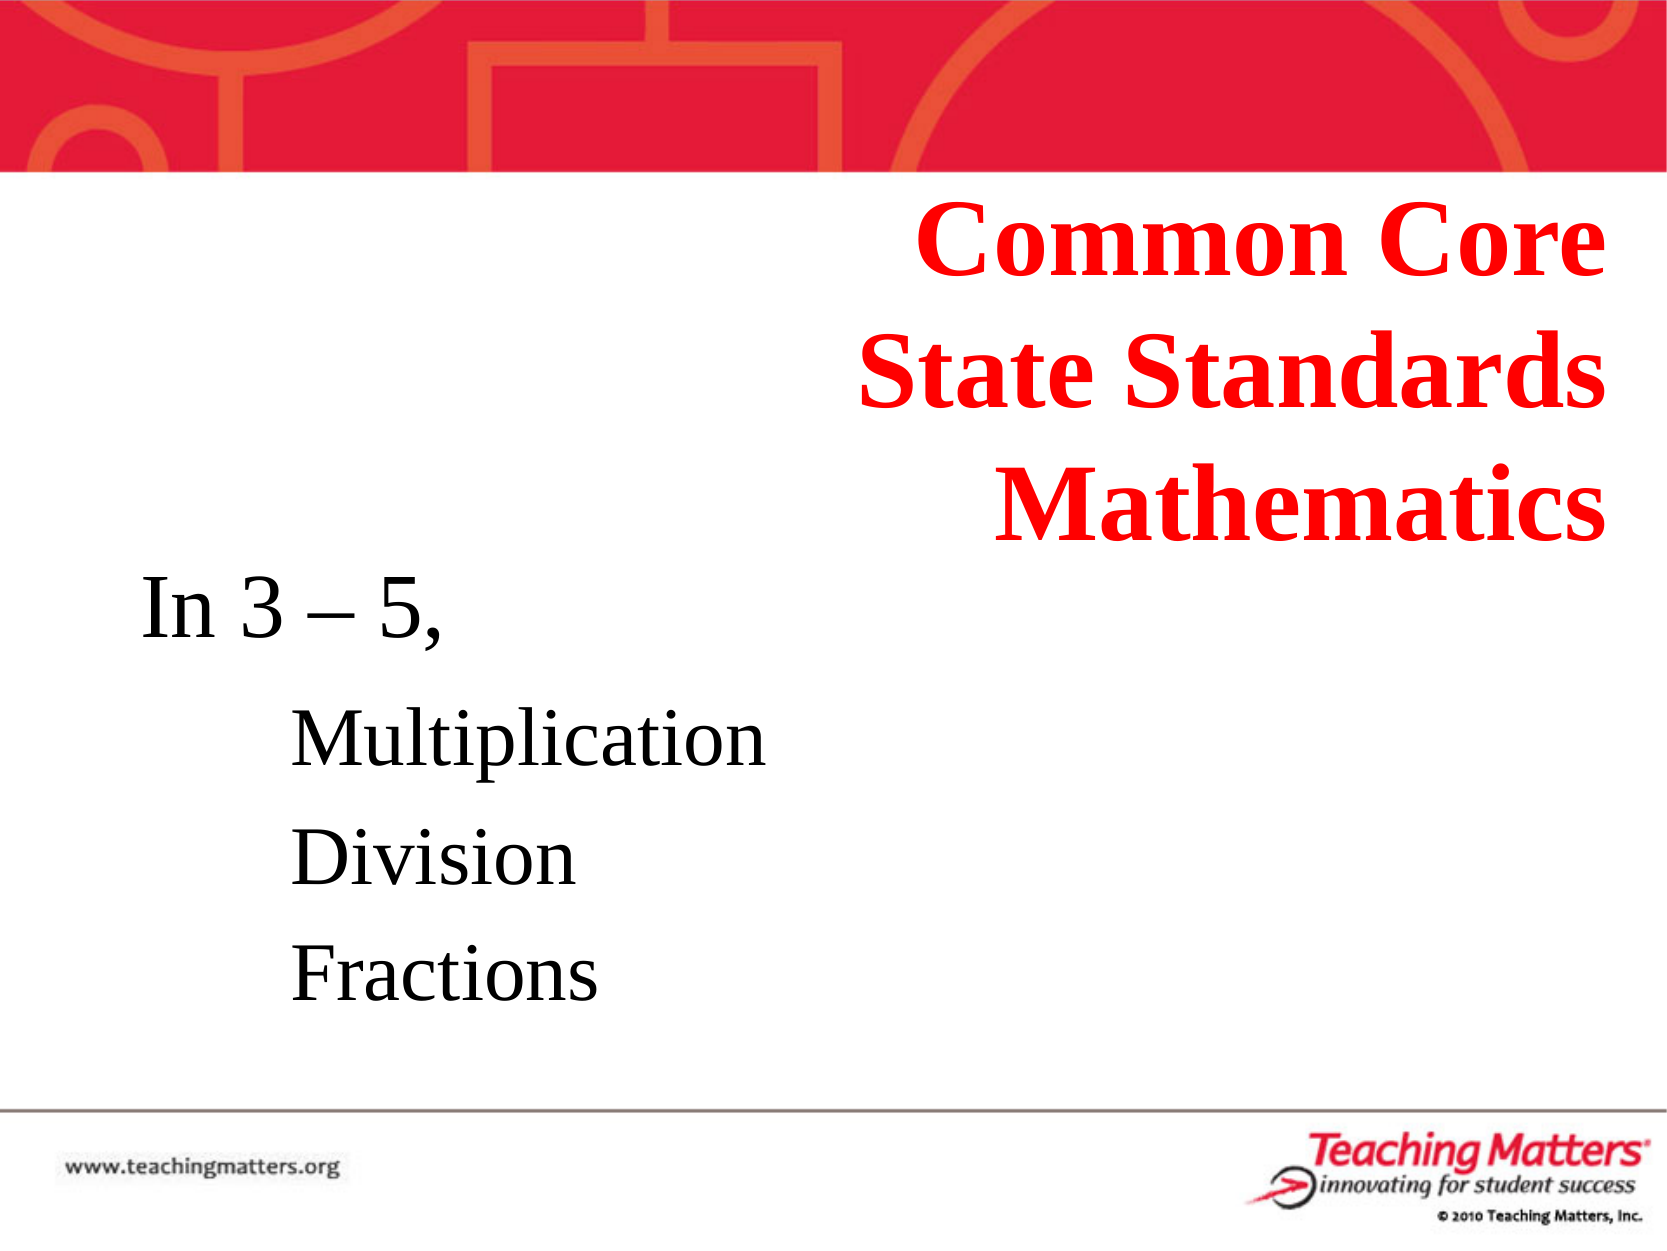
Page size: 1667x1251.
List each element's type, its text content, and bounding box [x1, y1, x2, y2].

text_box Common Core State Standards Mathematics [745, 229, 1625, 563]
picture [0, 0, 1667, 1250]
list In 3 – 5, Multiplication Division Fractions [124, 749, 1556, 1026]
